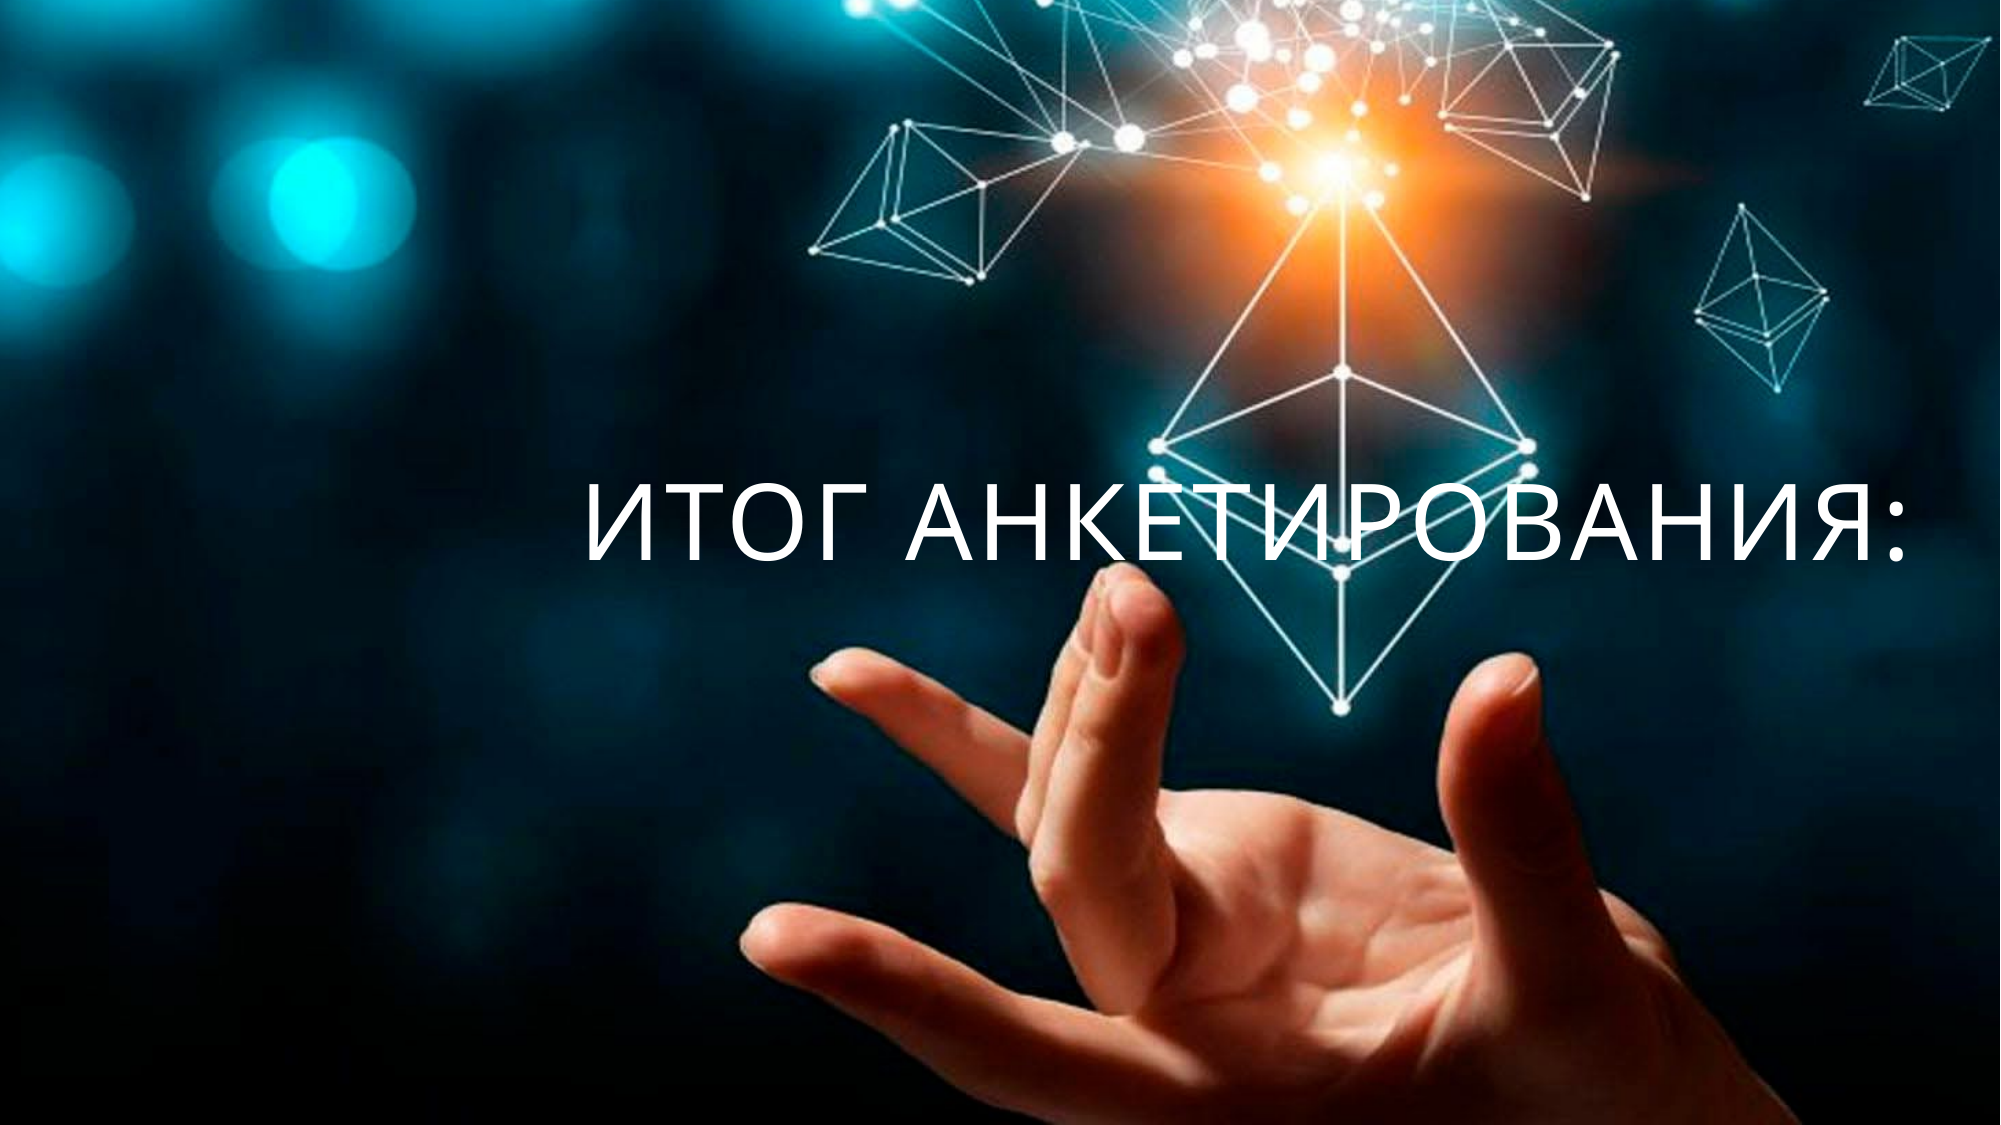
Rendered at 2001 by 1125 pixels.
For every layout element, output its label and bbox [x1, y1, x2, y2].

list [0, 0, 2000, 1125]
